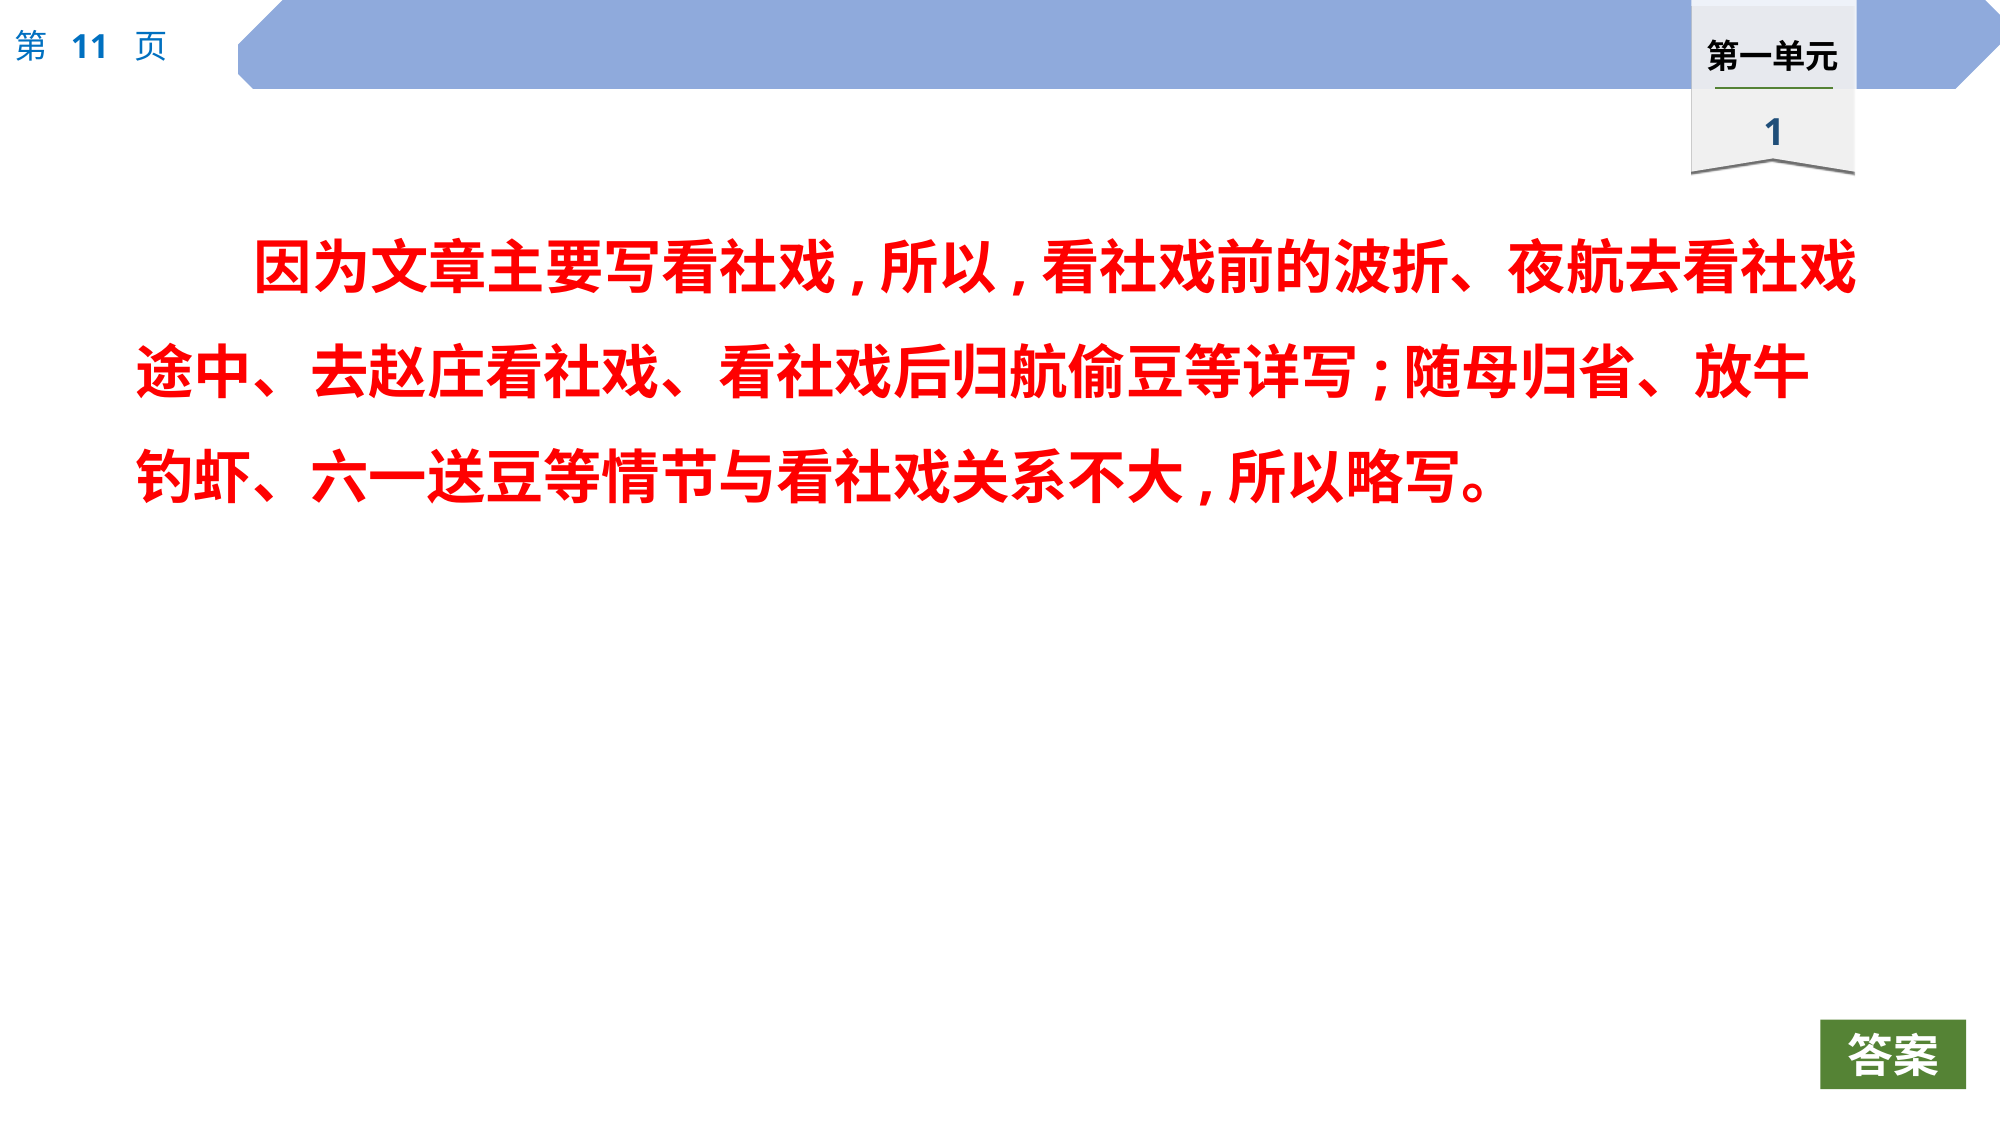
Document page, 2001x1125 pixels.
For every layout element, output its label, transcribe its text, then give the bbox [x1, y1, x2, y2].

text_box 答案 [1820, 1019, 1967, 1090]
list 因为文章主要写看社戏,所以,看社戏前的波折、夜航去看社戏途中、去赵庄看社戏、看社戏后归航偷豆等详写;随母归省、放牛钓虾、六一送豆等情节与看社戏关系不大,所以略写。 [121, 187, 1879, 329]
